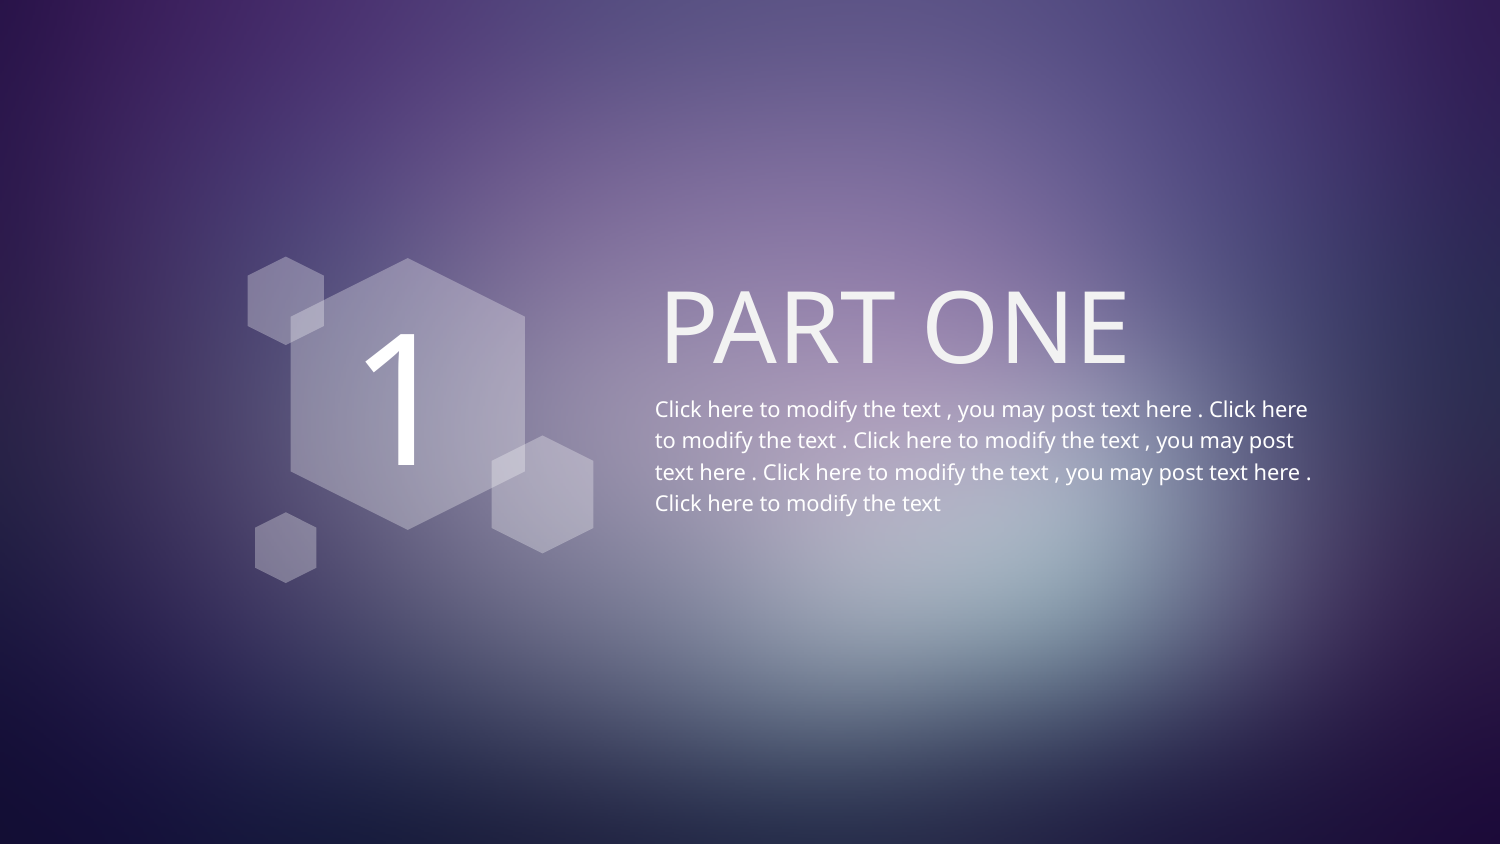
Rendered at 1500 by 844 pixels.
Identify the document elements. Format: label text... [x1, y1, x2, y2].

text_box [253, 510, 319, 585]
picture [0, 0, 1500, 844]
text_box PART ONE [643, 256, 1164, 384]
text_box [509, 433, 596, 556]
text_box [245, 254, 291, 347]
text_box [290, 257, 526, 531]
text_box Click here to modify the text , you may post text here . Click here to modify the text . Click here to modify the text , you may post text here . Click here to modify the text , you may post text here . Click here to modify the text [643, 384, 1344, 522]
